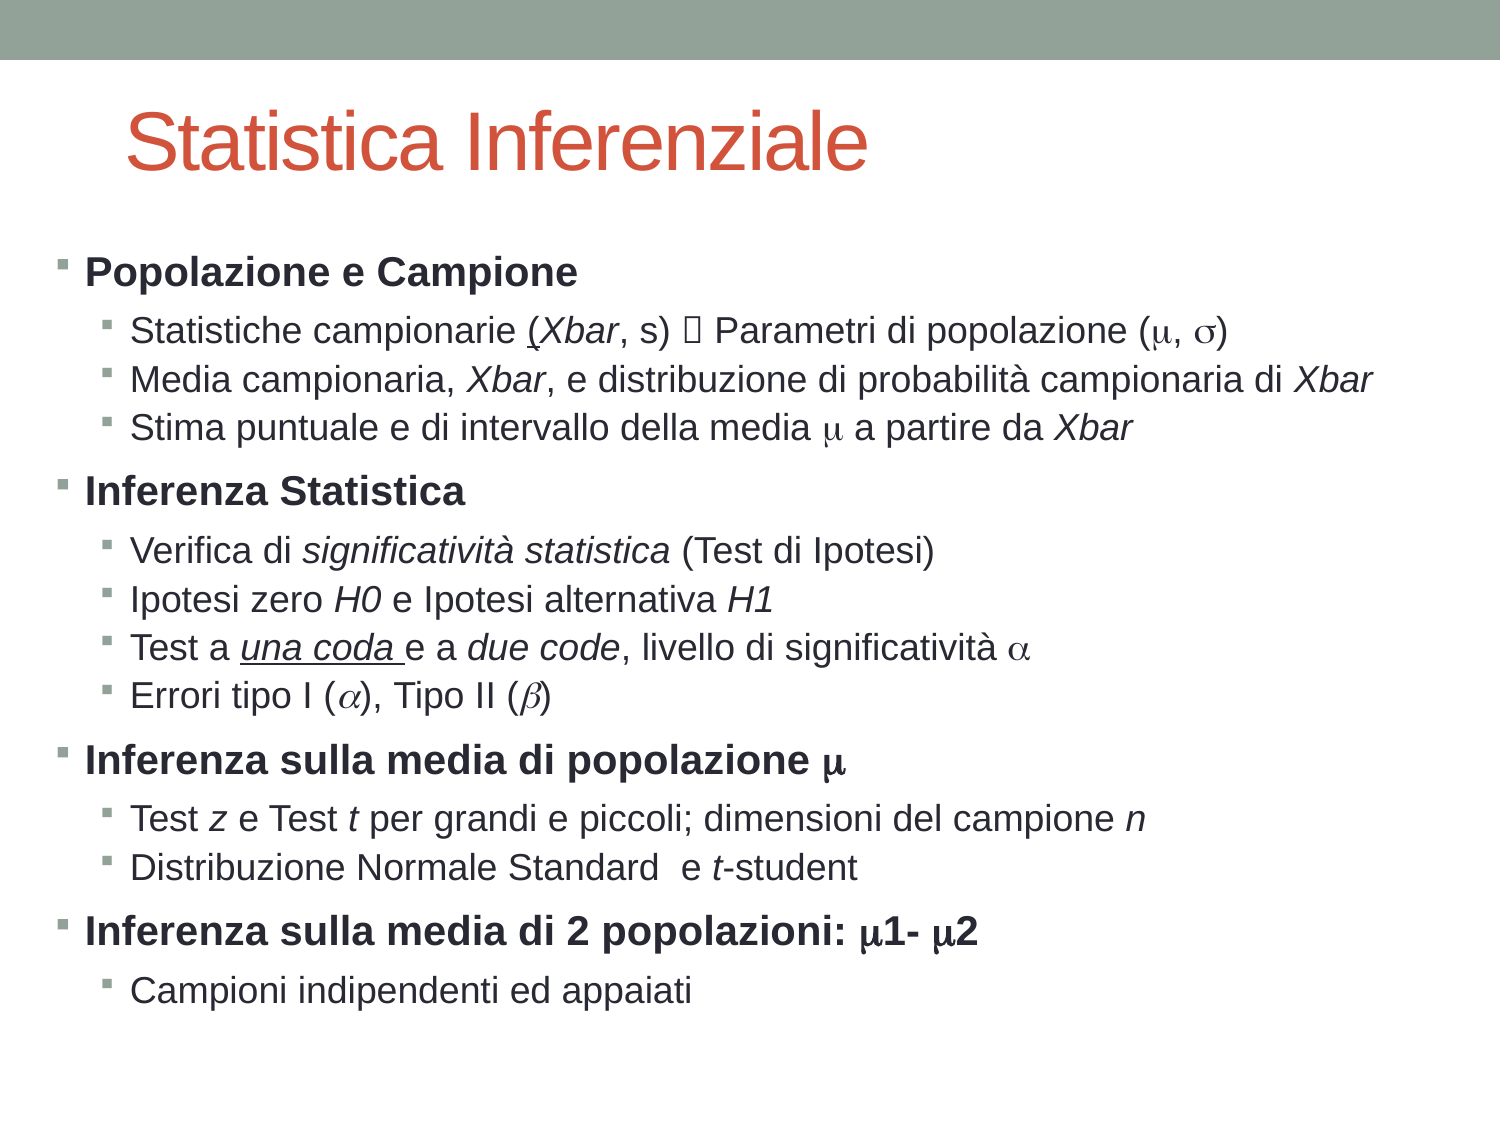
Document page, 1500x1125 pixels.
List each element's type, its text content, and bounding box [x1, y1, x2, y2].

title Statistica Inferenziale [109, 68, 1385, 206]
list Popolazione e Campione Statistiche campionarie (Xbar, s)  Parametri di popolazione (m, s) Media campionaria, Xbar, e distribuzione di probabilità campionaria di Xbar Stima puntuale e di intervallo della media m a partire da Xbar Inferenza Statistica Verifica di significatività statistica (Test di Ipotesi) Ipotesi zero H0 e Ipotesi alternativa H1 Test a una coda e a due code, livello di significatività a Errori tipo I (a), Tipo II (b) Inferenza sulla media di popolazione m Test z e Test t per grandi e piccoli; dimensioni del campione n Distribuzione Normale Standard e t-student Inferenza sulla media di 2 popolazioni: m1- m2 Campioni indipendenti ed appaiati [39, 236, 1480, 1063]
